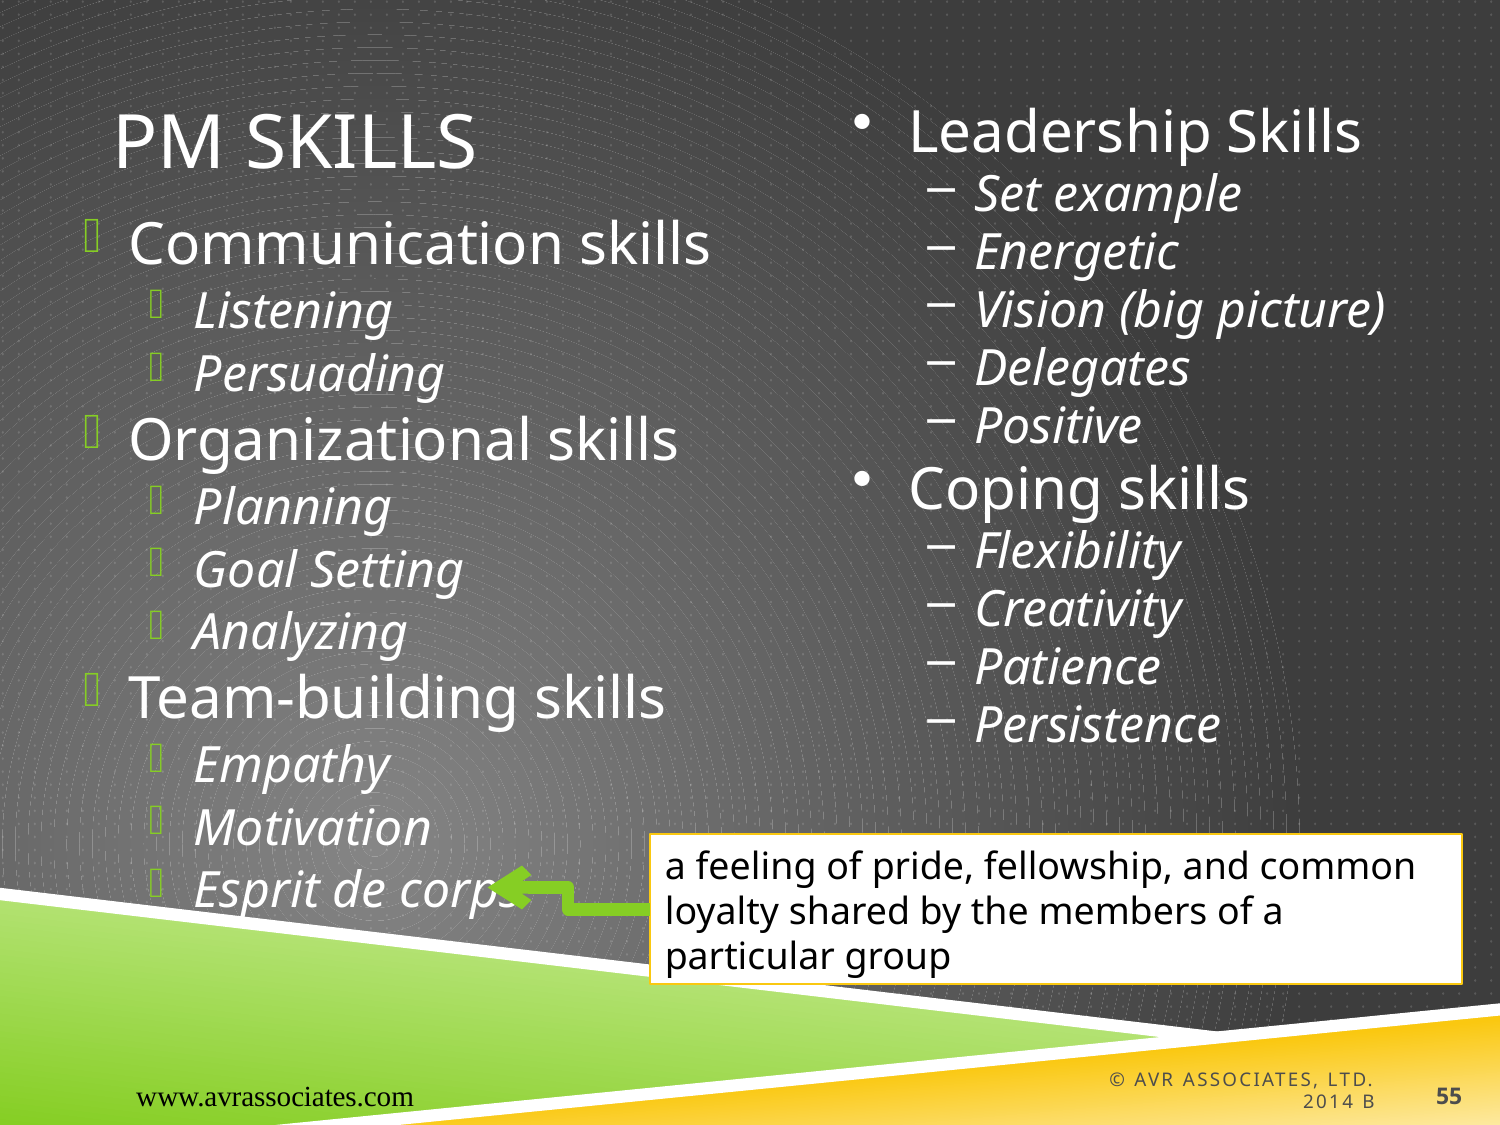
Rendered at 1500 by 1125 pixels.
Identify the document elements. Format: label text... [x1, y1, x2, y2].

text_box Leadership Skills Set example Energetic Vision (big picture) Delegates Positive Coping skills Flexibility Creativity Patience Persistence [837, 99, 1444, 817]
slide_number 55 [1387, 1052, 1463, 1113]
footer www.avrassociates.com [37, 1052, 513, 1113]
list Communication skills Listening Persuading Organizational skills Planning Goal Setting Analyzing Team-building skills Empathy Motivation Esprit de corps [72, 212, 755, 942]
title PM Skills [112, 45, 1388, 233]
text_box a feeling of pride, fellowship, and common loyalty shared by the members of a particular group [649, 833, 1463, 985]
slide_number © AVR Associates, Ltd. 2014 B [1050, 1052, 1375, 1113]
